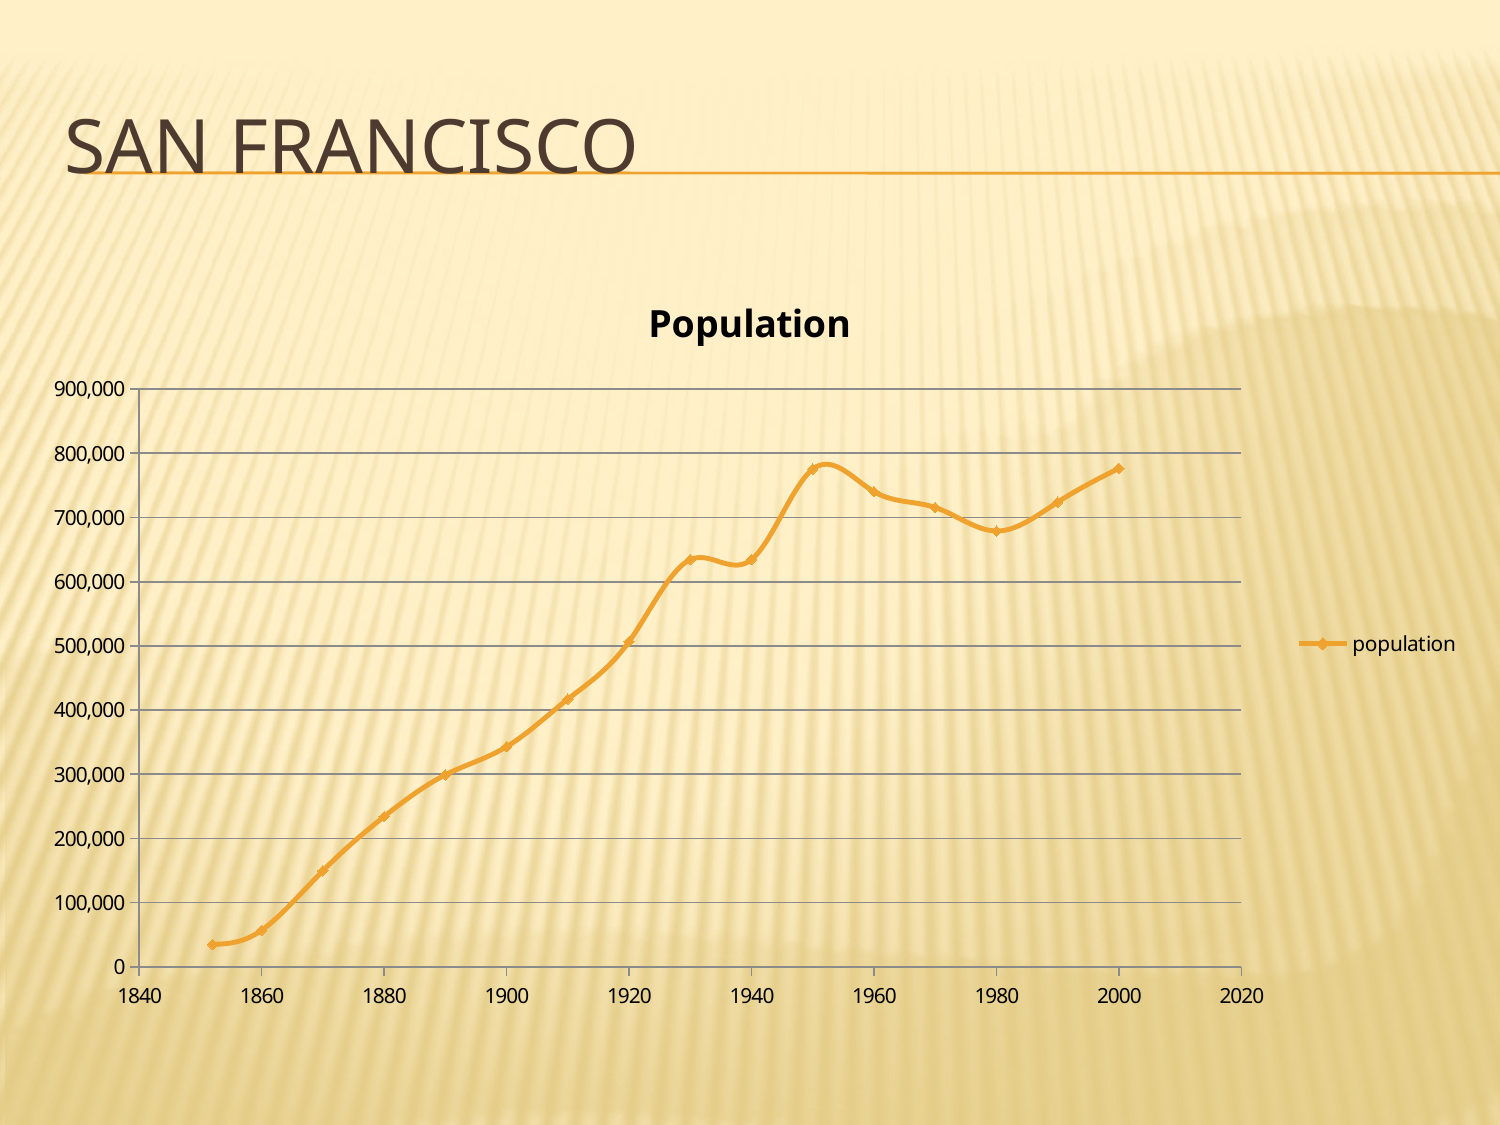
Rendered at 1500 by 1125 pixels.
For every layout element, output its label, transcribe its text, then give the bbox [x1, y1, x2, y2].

title San Francisco [49, 75, 1475, 213]
chart [24, 262, 1476, 1026]
